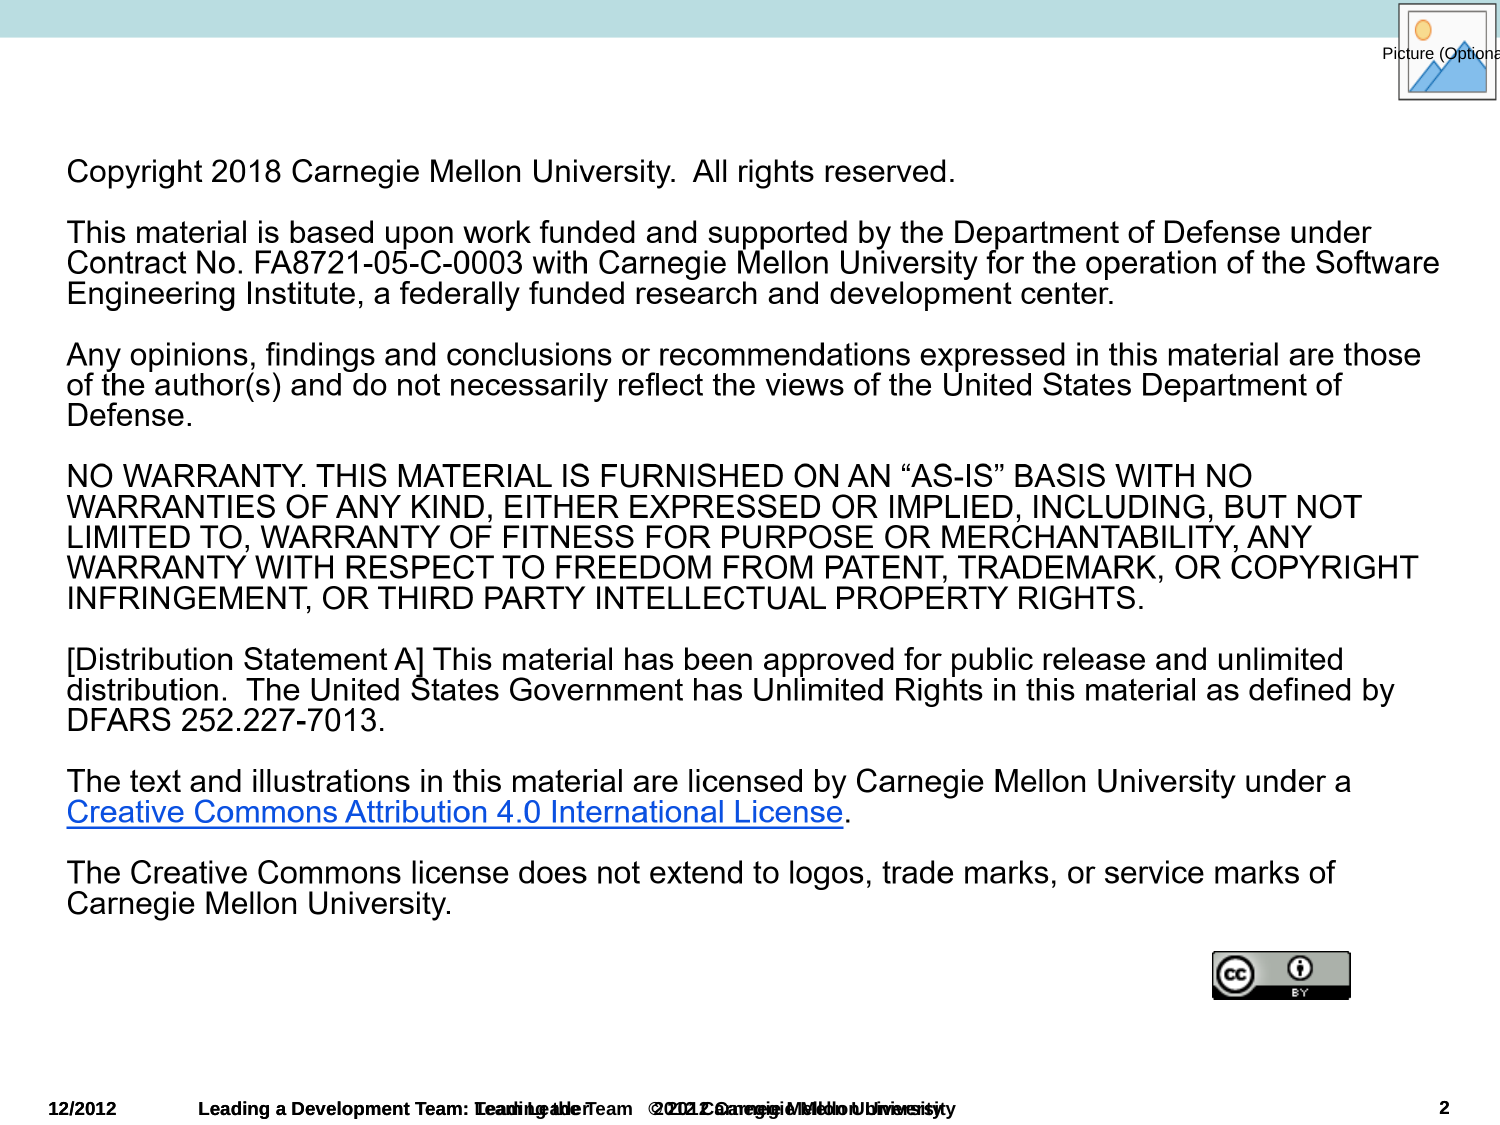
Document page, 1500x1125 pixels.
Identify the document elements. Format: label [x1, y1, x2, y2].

picture [1394, 0, 1500, 106]
text_box [0, 0, 1392, 91]
picture [54, 155, 1471, 929]
picture [1212, 951, 1351, 1001]
